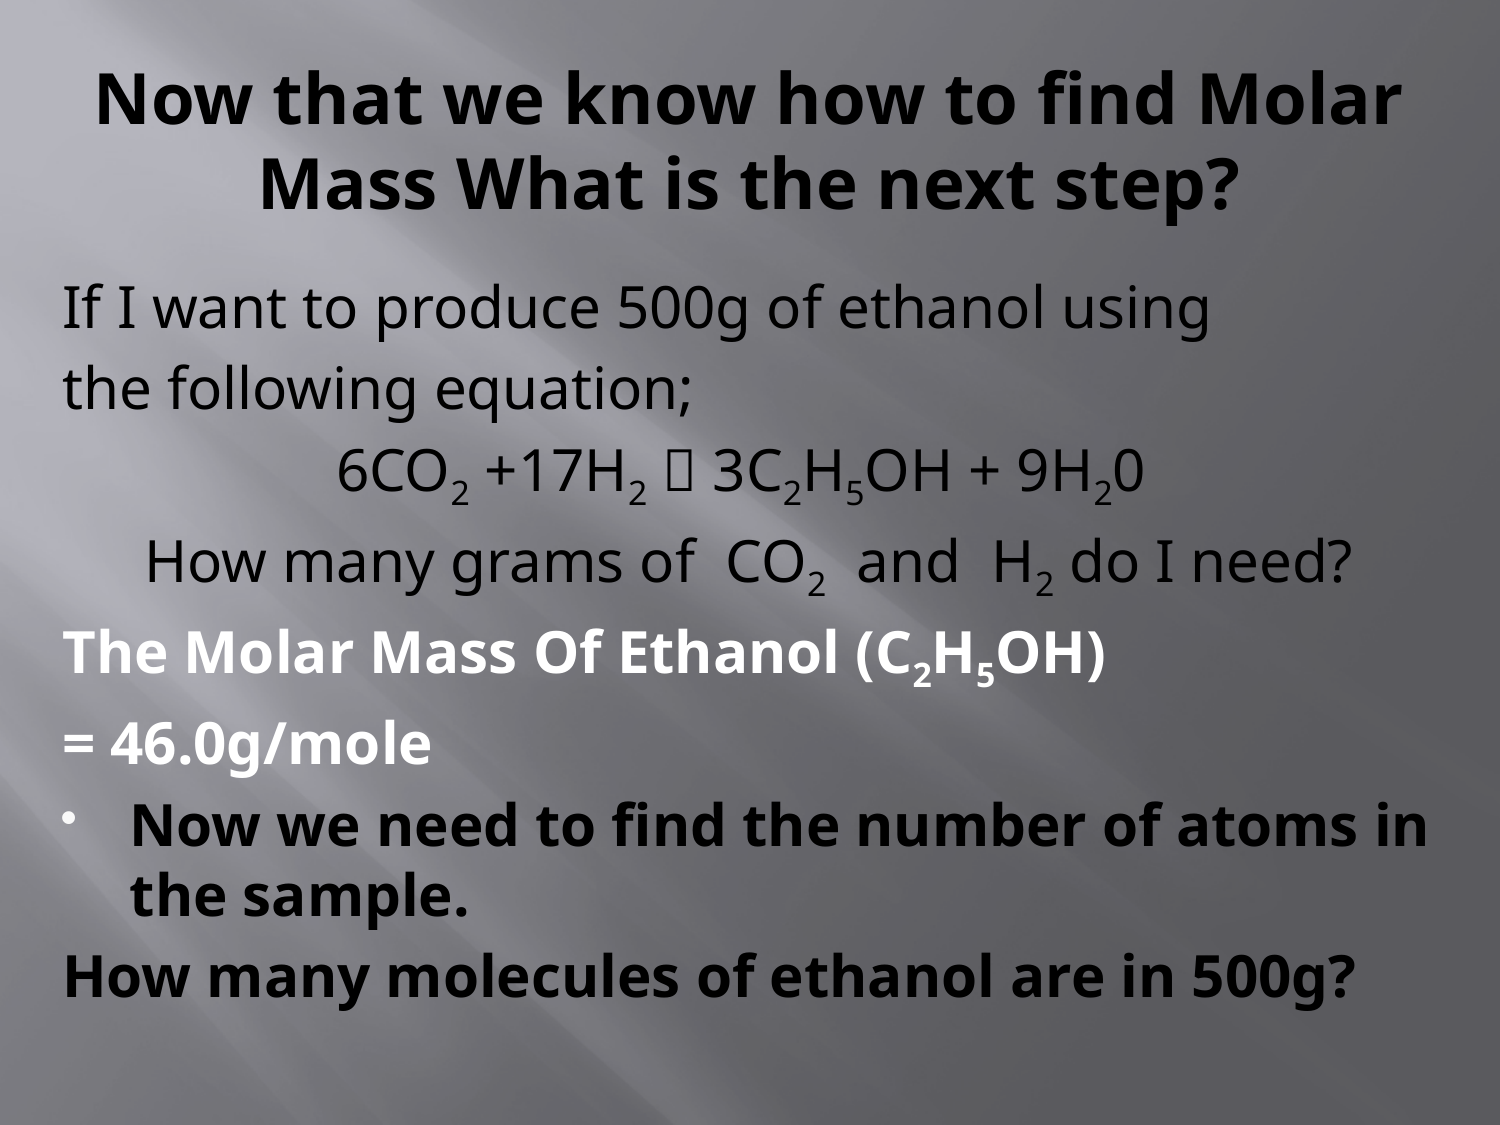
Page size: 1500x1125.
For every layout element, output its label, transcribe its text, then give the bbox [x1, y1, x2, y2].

title Now that we know how to find Molar Mass What is the next step? [75, 45, 1425, 233]
list If I want to produce 500g of ethanol using the following equation; 6CO2 +17H2  3C2H5OH + 9H20 How many grams of CO2 and H2 do I need? The Molar Mass Of Ethanol (C2H5OH) = 46.0g/mole Now we need to find the number of atoms in the sample. How many molecules of ethanol are in 500g? [24, 262, 1450, 1035]
